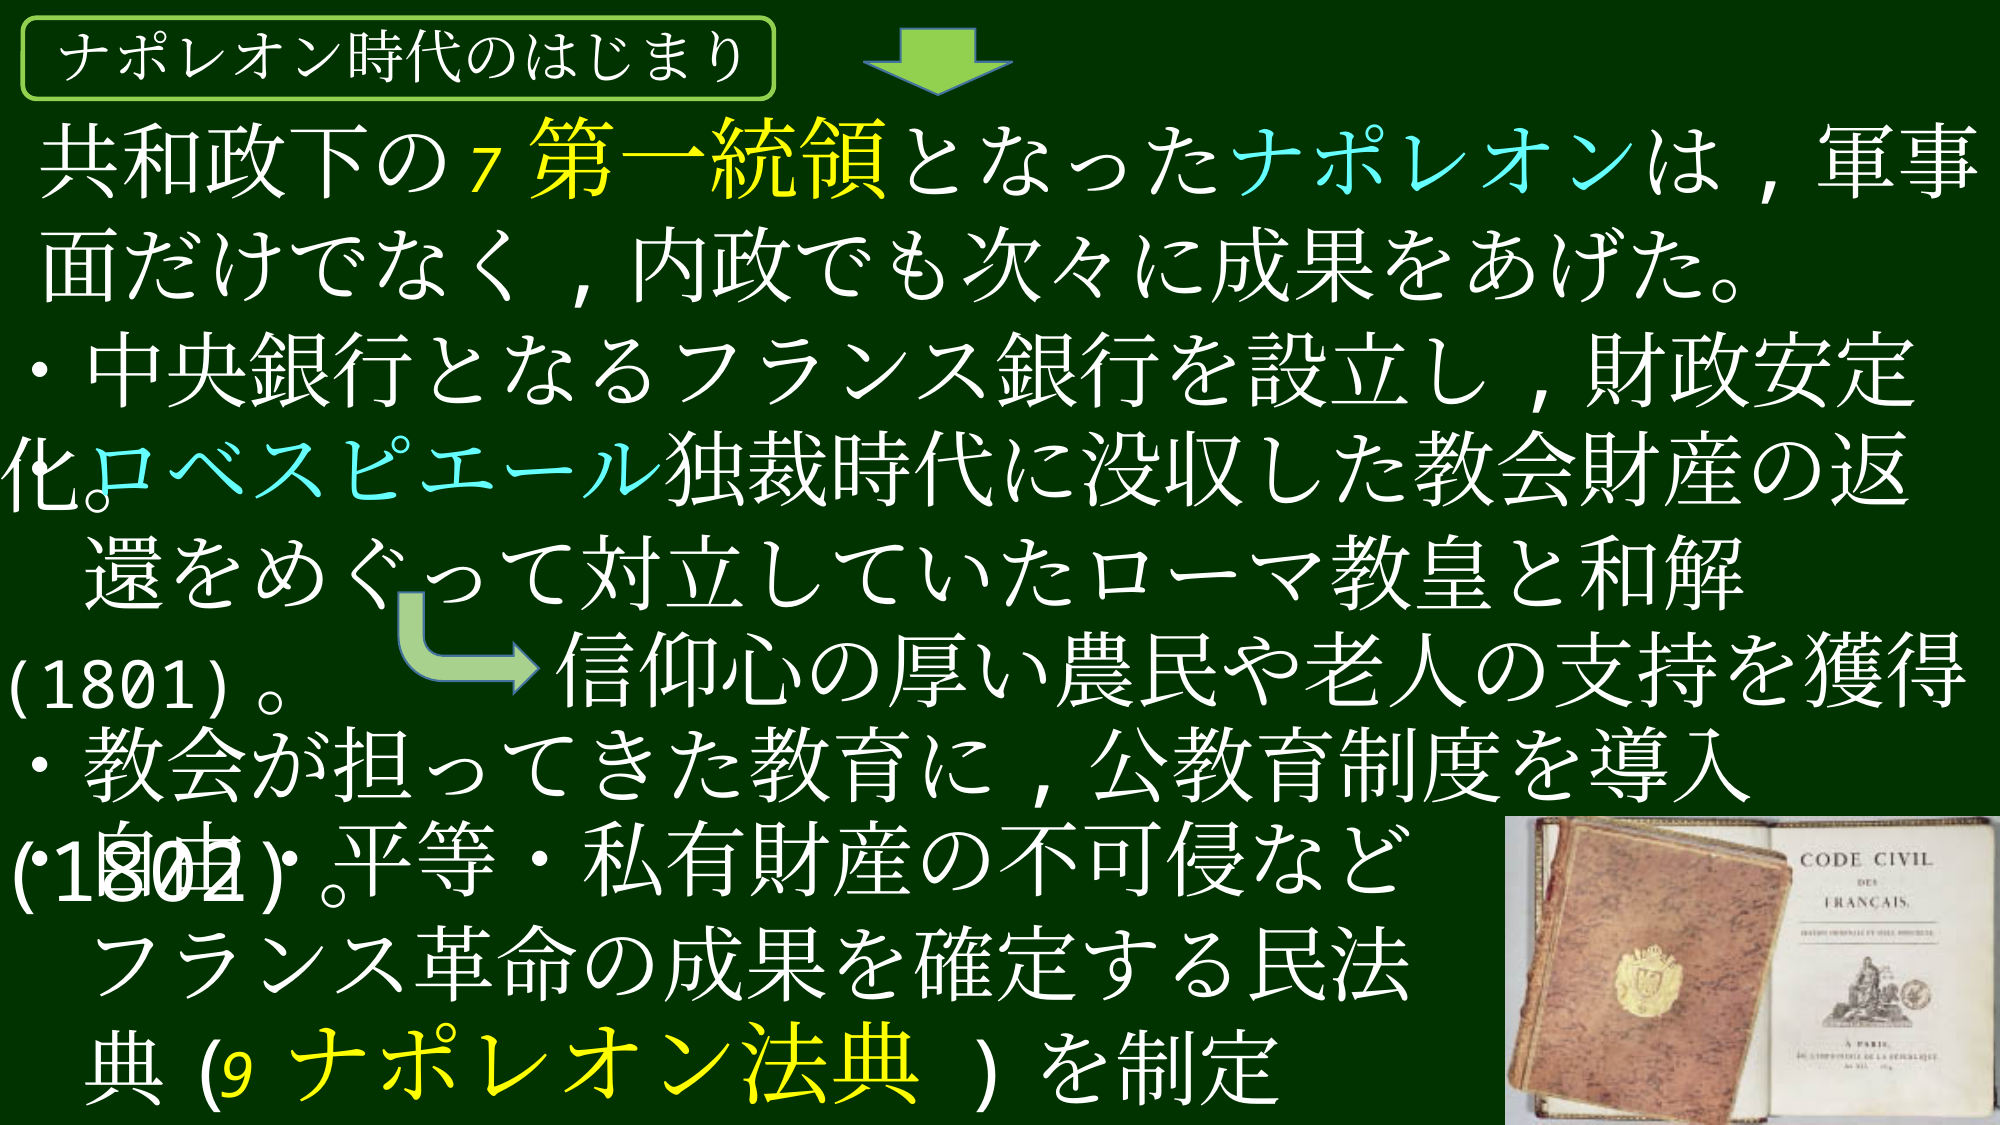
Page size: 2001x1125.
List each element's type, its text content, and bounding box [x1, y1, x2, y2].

picture [1505, 816, 2000, 1125]
text_box [862, 27, 1014, 97]
text_box 7 第一統領 [449, 92, 906, 220]
text_box [21, 16, 449, 100]
text_box 共和政下の となったナポレオンは,軍事面だけでなく,内政でも次々に成果をあげた。 [22, 97, 2000, 311]
text_box 9 ナポレオン法典 [202, 997, 939, 1125]
text_box [397, 591, 541, 697]
text_box ・中央銀行となるフランス銀行を設立し,財政安定化。 [0, 306, 1976, 405]
text_box ・ロベスピエール独裁時代に没収した教会財産の返 還をめぐって対立していたローマ教皇と和解(1801)。 [0, 405, 2000, 620]
text_box ・自由・平等・私有財産の不可侵など フランス革命の成果を確定する民法 典( )を制定(1804)。 [0, 817, 1505, 1125]
text_box 信仰心の厚い農民や老人の支持を獲得 [538, 620, 2000, 734]
text_box ナポレオン時代のはじまり [39, 12, 775, 99]
text_box ・教会が担ってきた教育に,公教育制度を導入(1802)。 [0, 701, 1986, 817]
